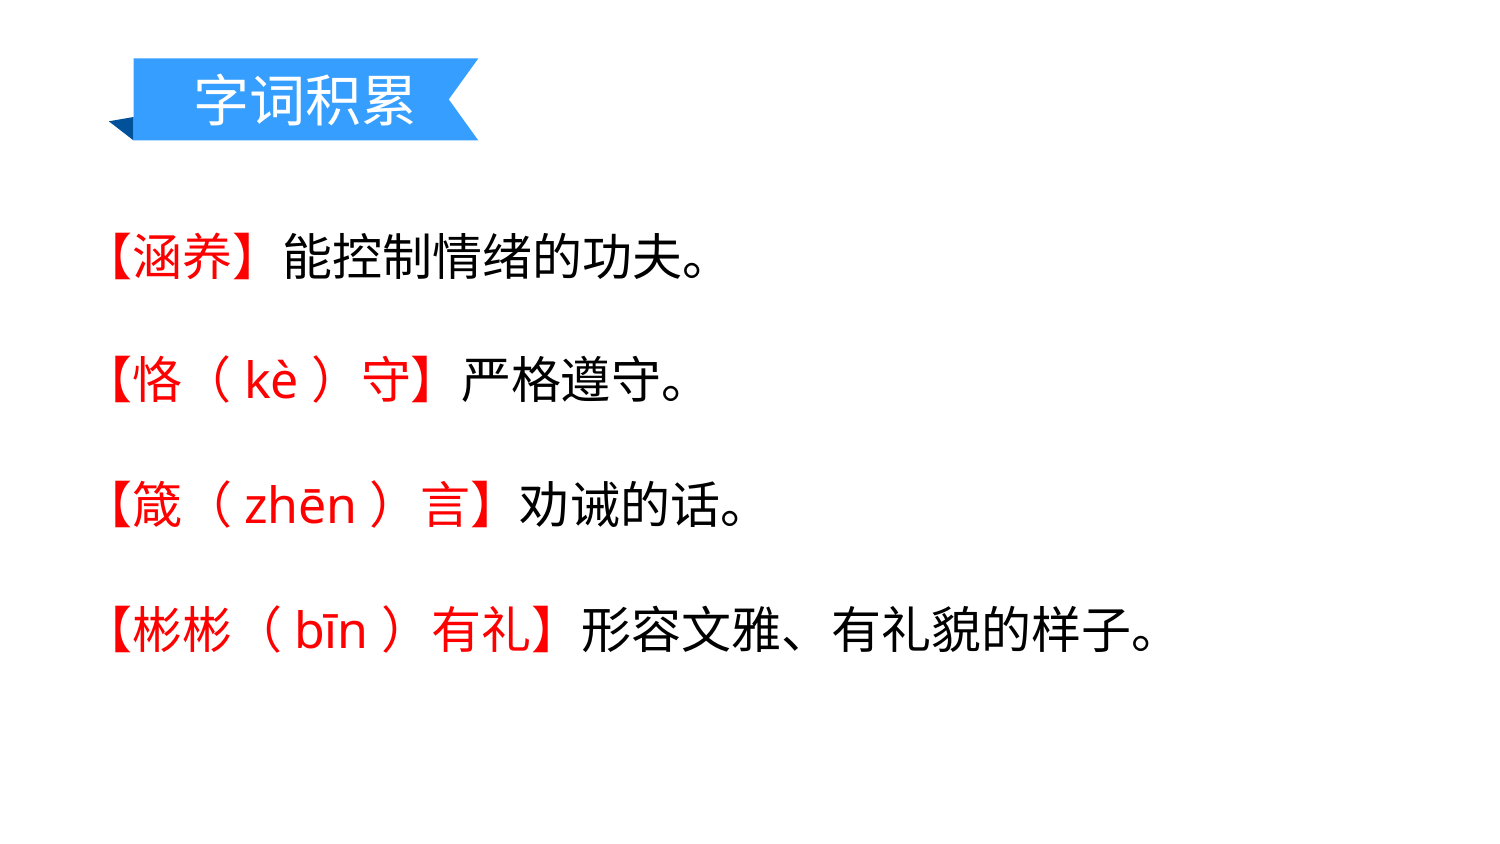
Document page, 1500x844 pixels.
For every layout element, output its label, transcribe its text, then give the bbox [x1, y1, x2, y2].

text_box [108, 58, 479, 141]
text_box 【恪（kè）守】严格遵守。 [67, 341, 955, 416]
text_box 【涵养】能控制情绪的功夫。 [67, 217, 994, 293]
text_box 【彬彬（bīn）有礼】形容文雅、有礼貌的样子。 [67, 573, 1388, 666]
text_box 【箴（zhēn）言】劝诫的话。 [67, 466, 979, 541]
